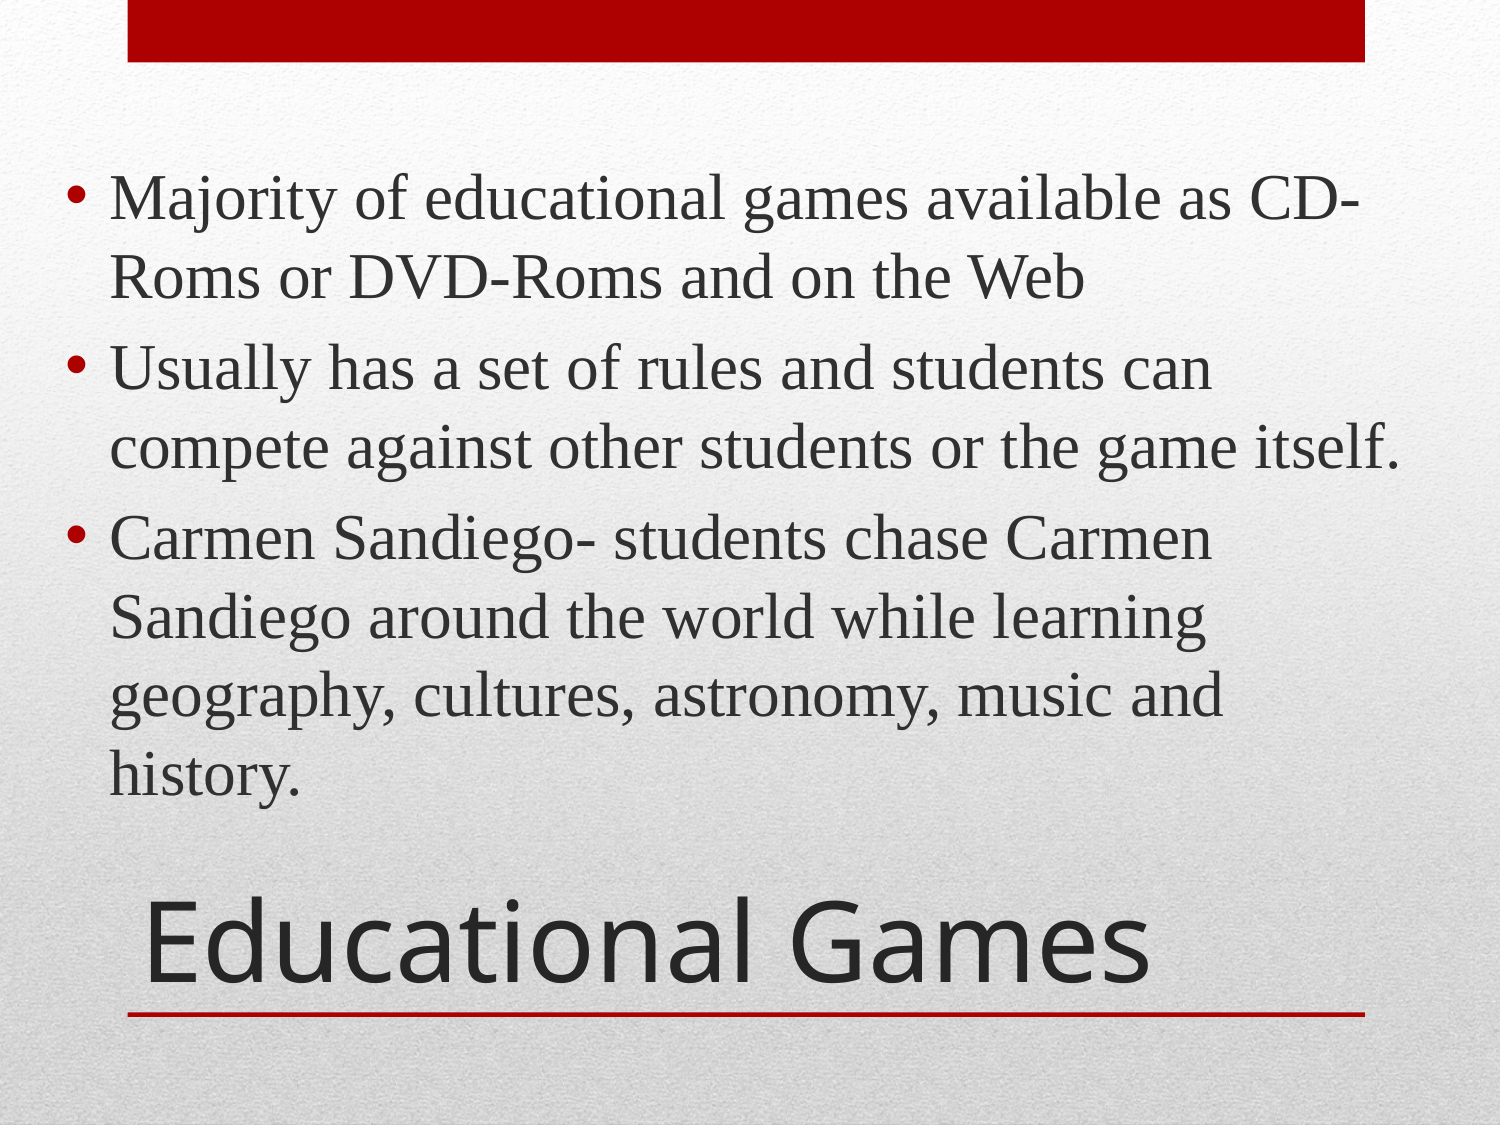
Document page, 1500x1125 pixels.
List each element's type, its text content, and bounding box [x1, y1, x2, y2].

title Educational Games [125, 850, 1238, 1013]
list Majority of educational games available as CD-Roms or DVD-Roms and on the Web Usually has a set of rules and students can compete against other students or the game itself. Carmen Sandiego- students chase Carmen Sandiego around the world while learning geography, cultures, astronomy, music and history. [50, 112, 1438, 850]
